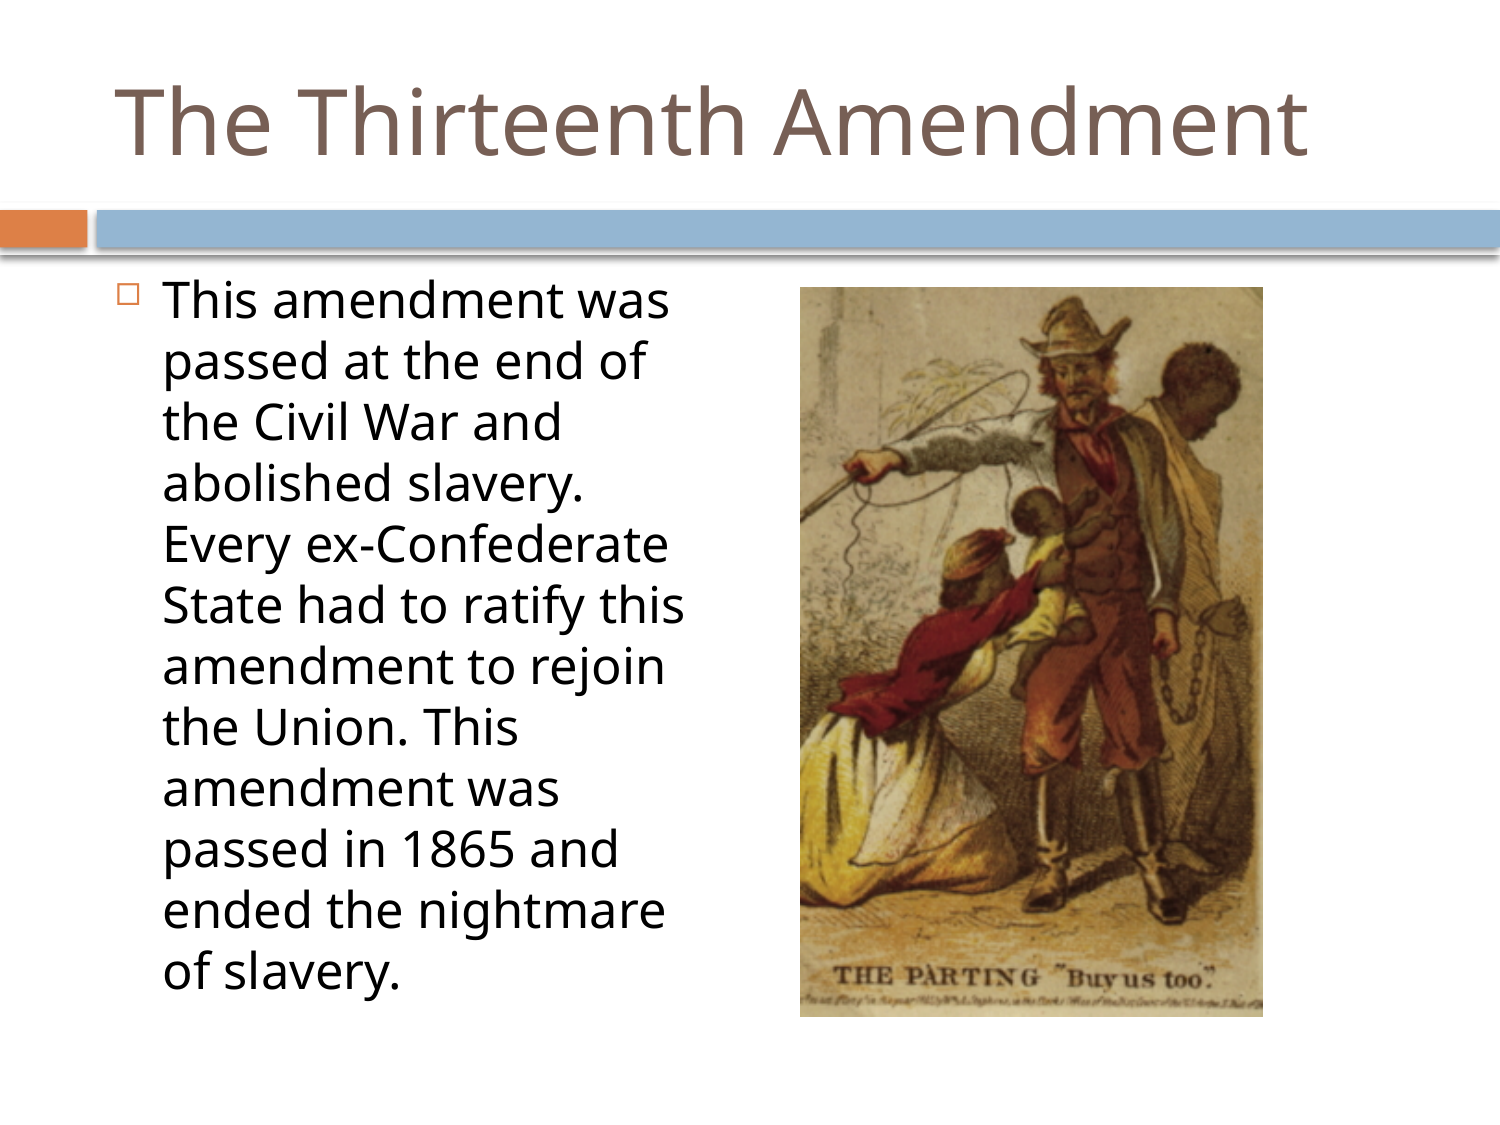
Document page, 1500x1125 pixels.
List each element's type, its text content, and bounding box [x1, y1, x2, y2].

list This amendment was passed at the end of the Civil War and abolished slavery. Every ex-Confederate State had to ratify this amendment to rejoin the Union. This amendment was passed in 1865 and ended the nightmare of slavery. [99, 260, 738, 1011]
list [799, 287, 1263, 1017]
title The Thirteenth Amendment [99, 37, 1438, 200]
